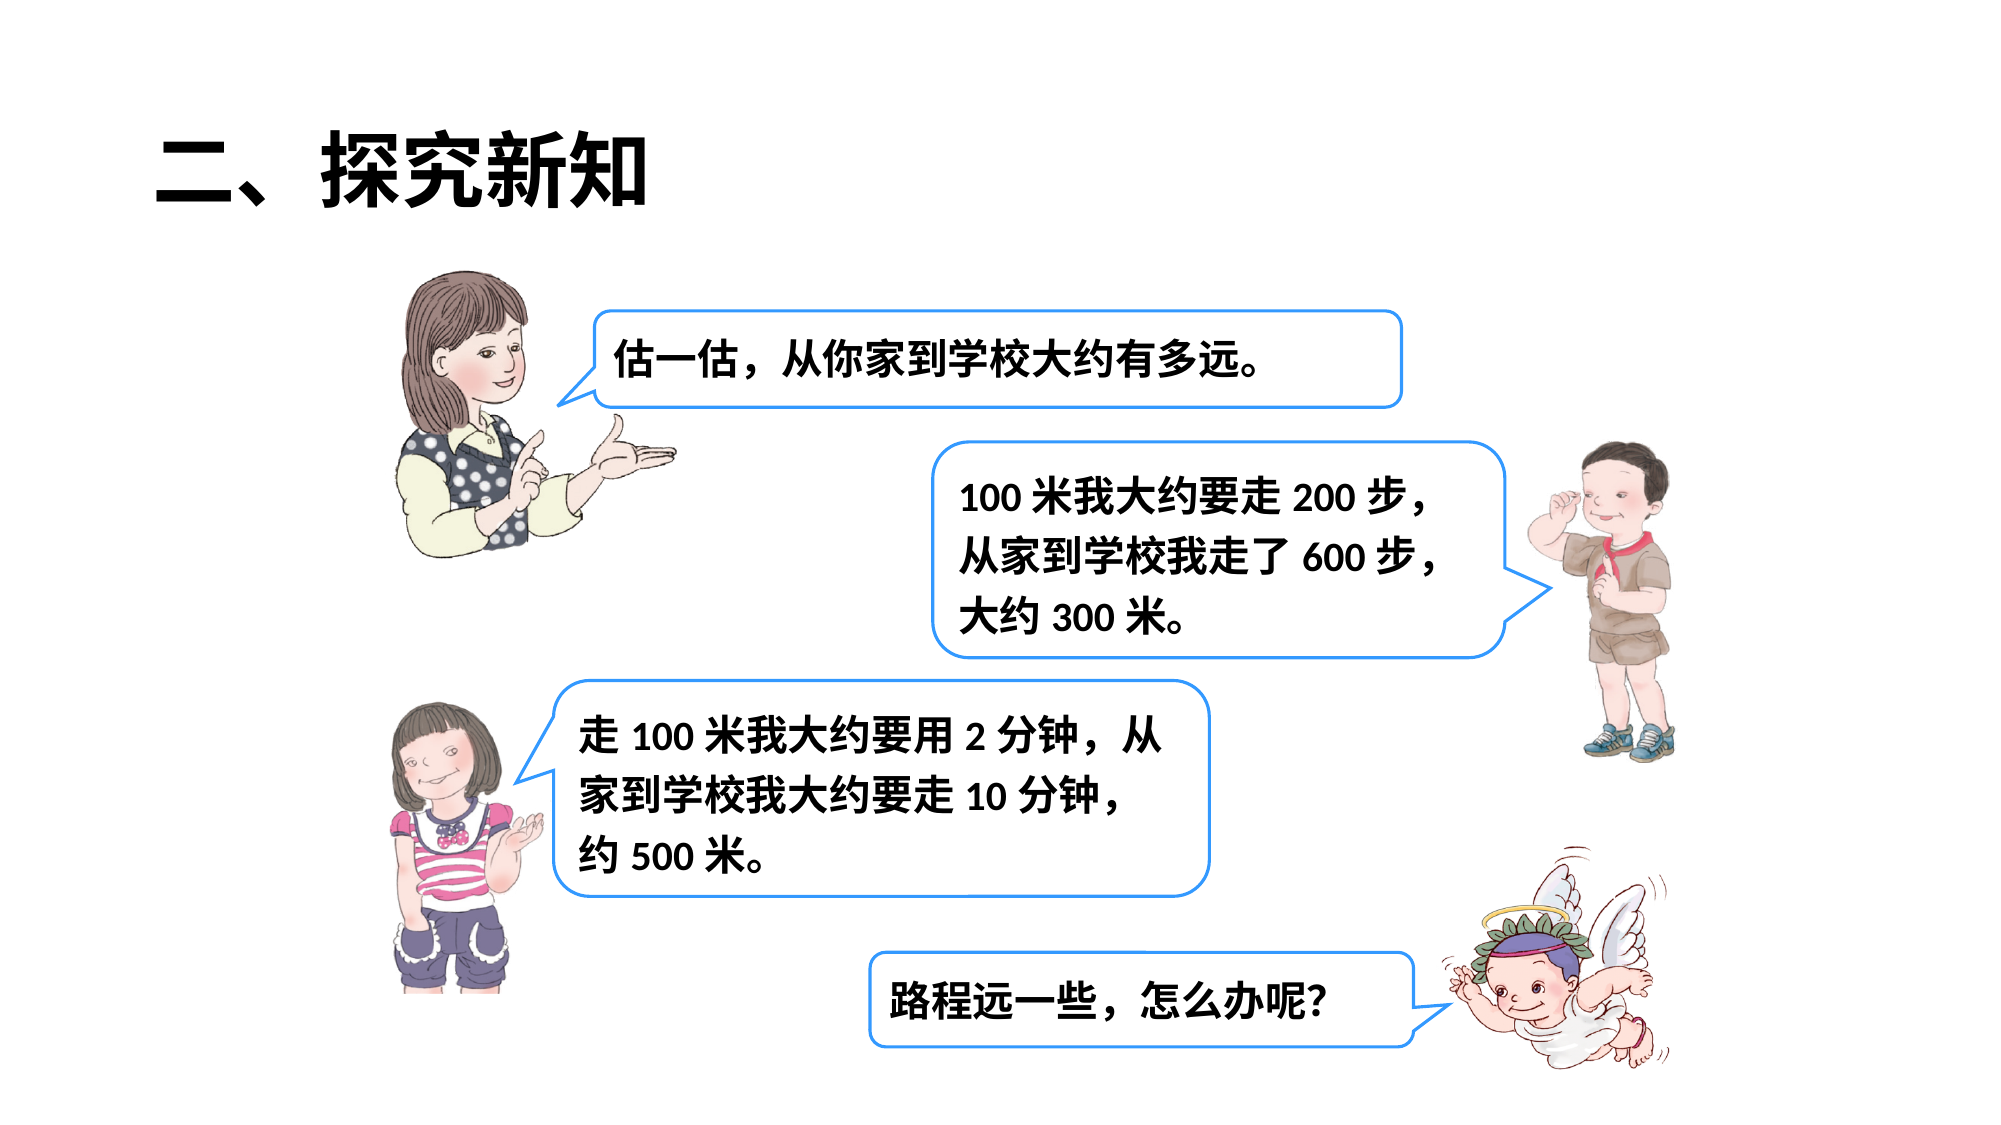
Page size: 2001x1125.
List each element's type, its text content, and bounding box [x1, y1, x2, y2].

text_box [385, 680, 1210, 996]
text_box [870, 842, 1685, 1075]
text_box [932, 437, 1678, 763]
title 二、探究新知 [137, 59, 1863, 278]
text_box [385, 267, 1402, 563]
